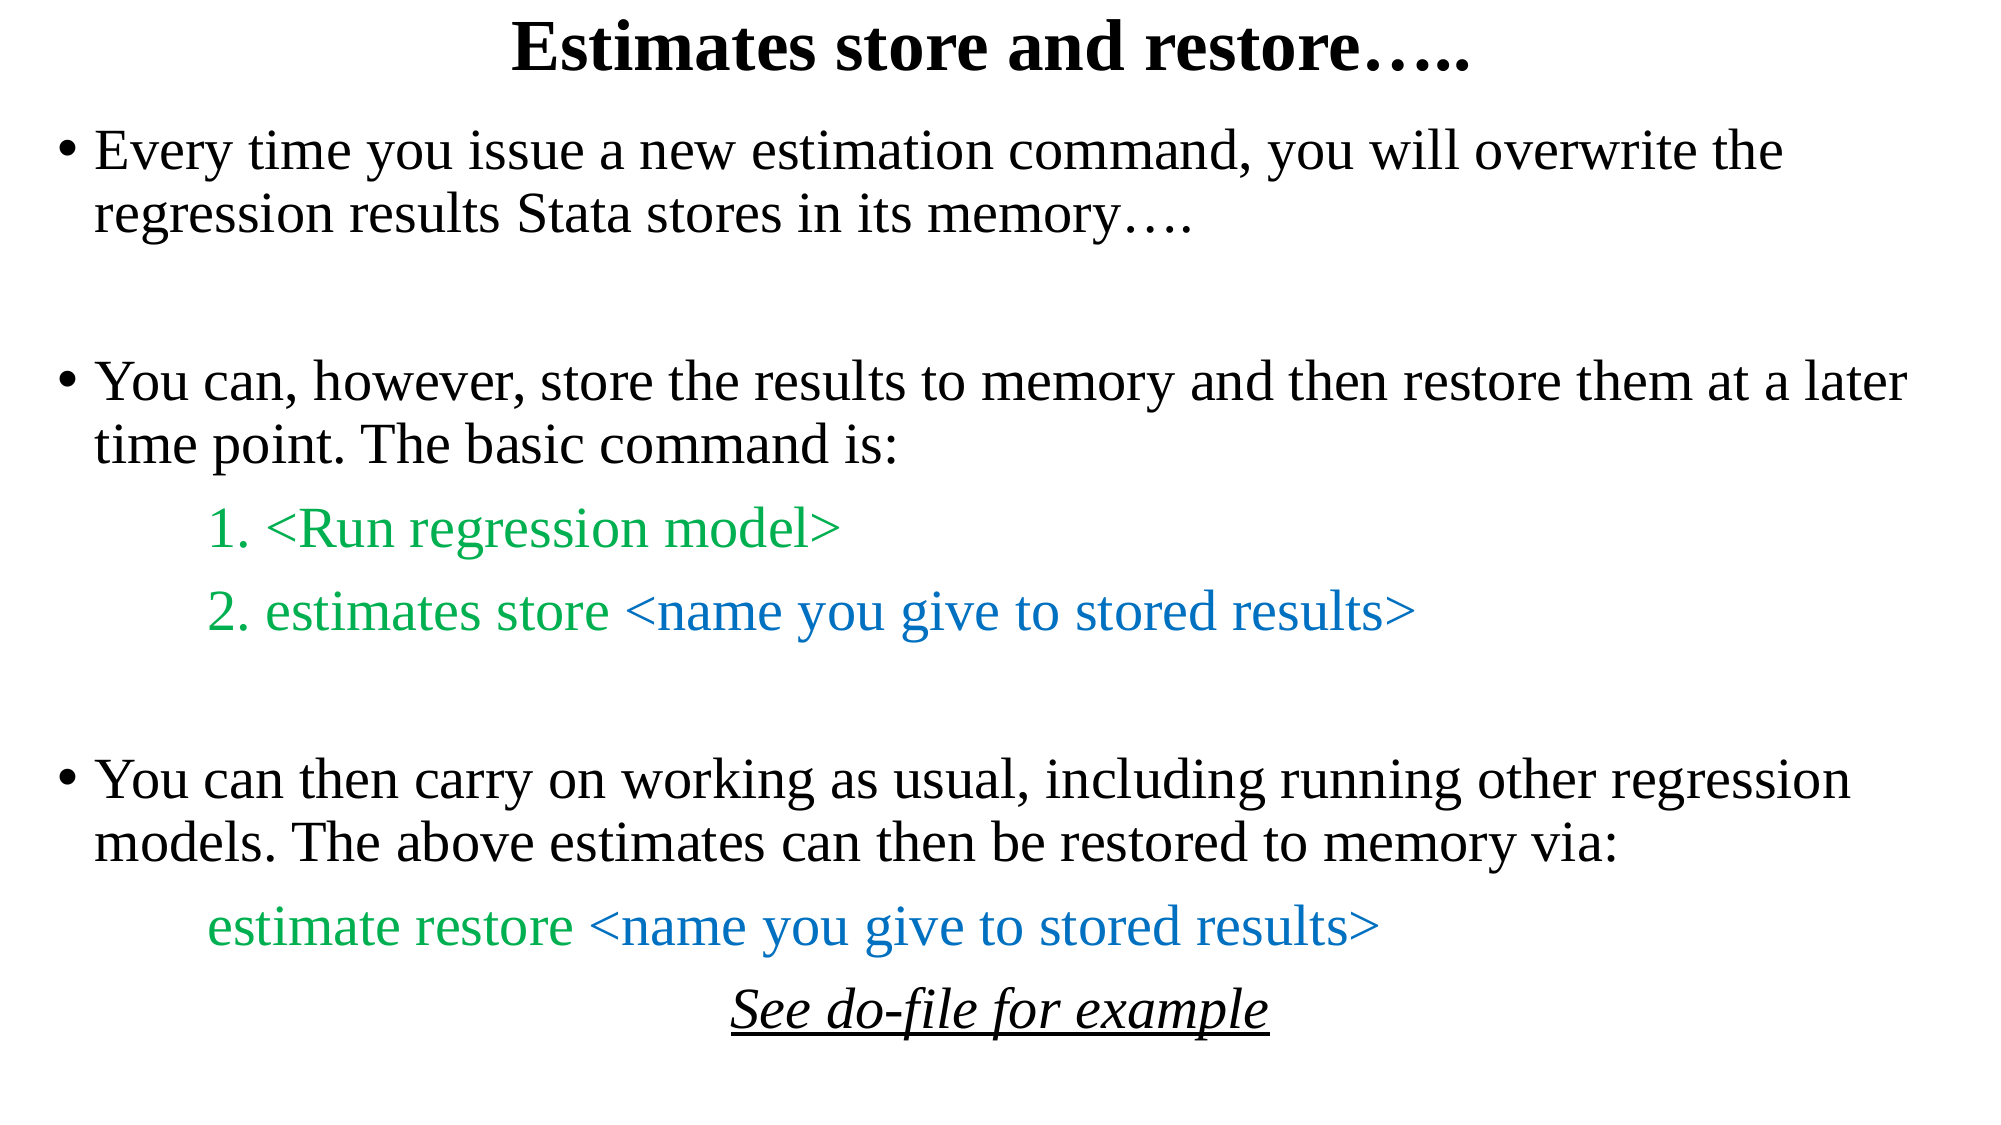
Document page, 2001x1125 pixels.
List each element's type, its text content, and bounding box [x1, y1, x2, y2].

title Estimates store and restore….. [121, 0, 1863, 95]
list Every time you issue a new estimation command, you will overwrite the regression results Stata stores in its memory…. You can, however, store the results to memory and then restore them at a later time point. The basic command is: 1. <Run regression model> 2. estimates store <name you give to stored results> You can then carry on working as usual, including running other regression models. The above estimates can then be restored to memory via: estimate restore <name you give to stored results> See do-file for example [42, 111, 1959, 1080]
